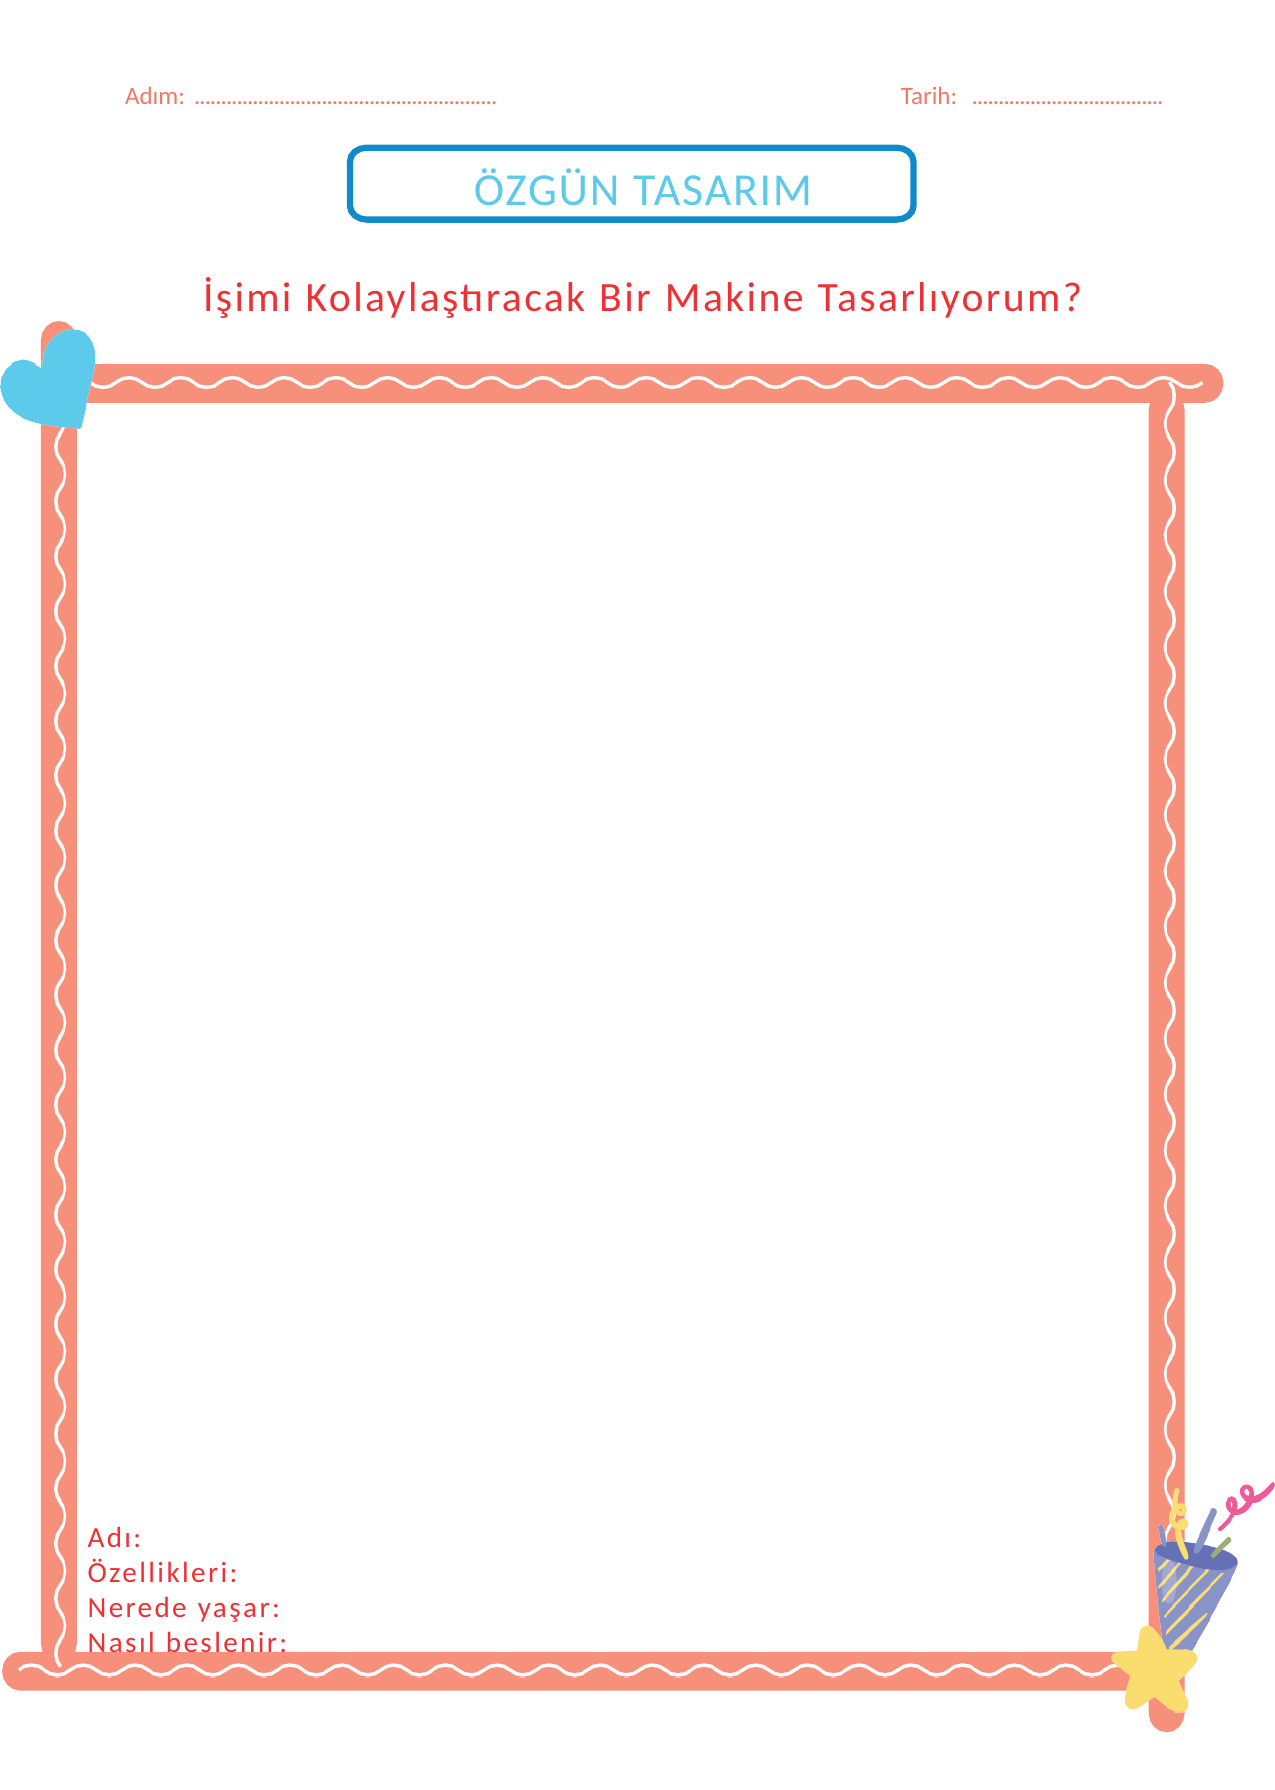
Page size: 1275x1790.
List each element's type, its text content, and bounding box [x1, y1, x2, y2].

text_box Adım: ......................................................... [122, 77, 505, 110]
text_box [0, 320, 1275, 1733]
text_box Tarih: .................................... [898, 77, 1171, 110]
text_box [351, 147, 913, 157]
text_box ÖZGÜN TASARIM İşimi Kolaylaştıracak Bir Makine Tasarlıyorum? [27, 157, 1250, 319]
